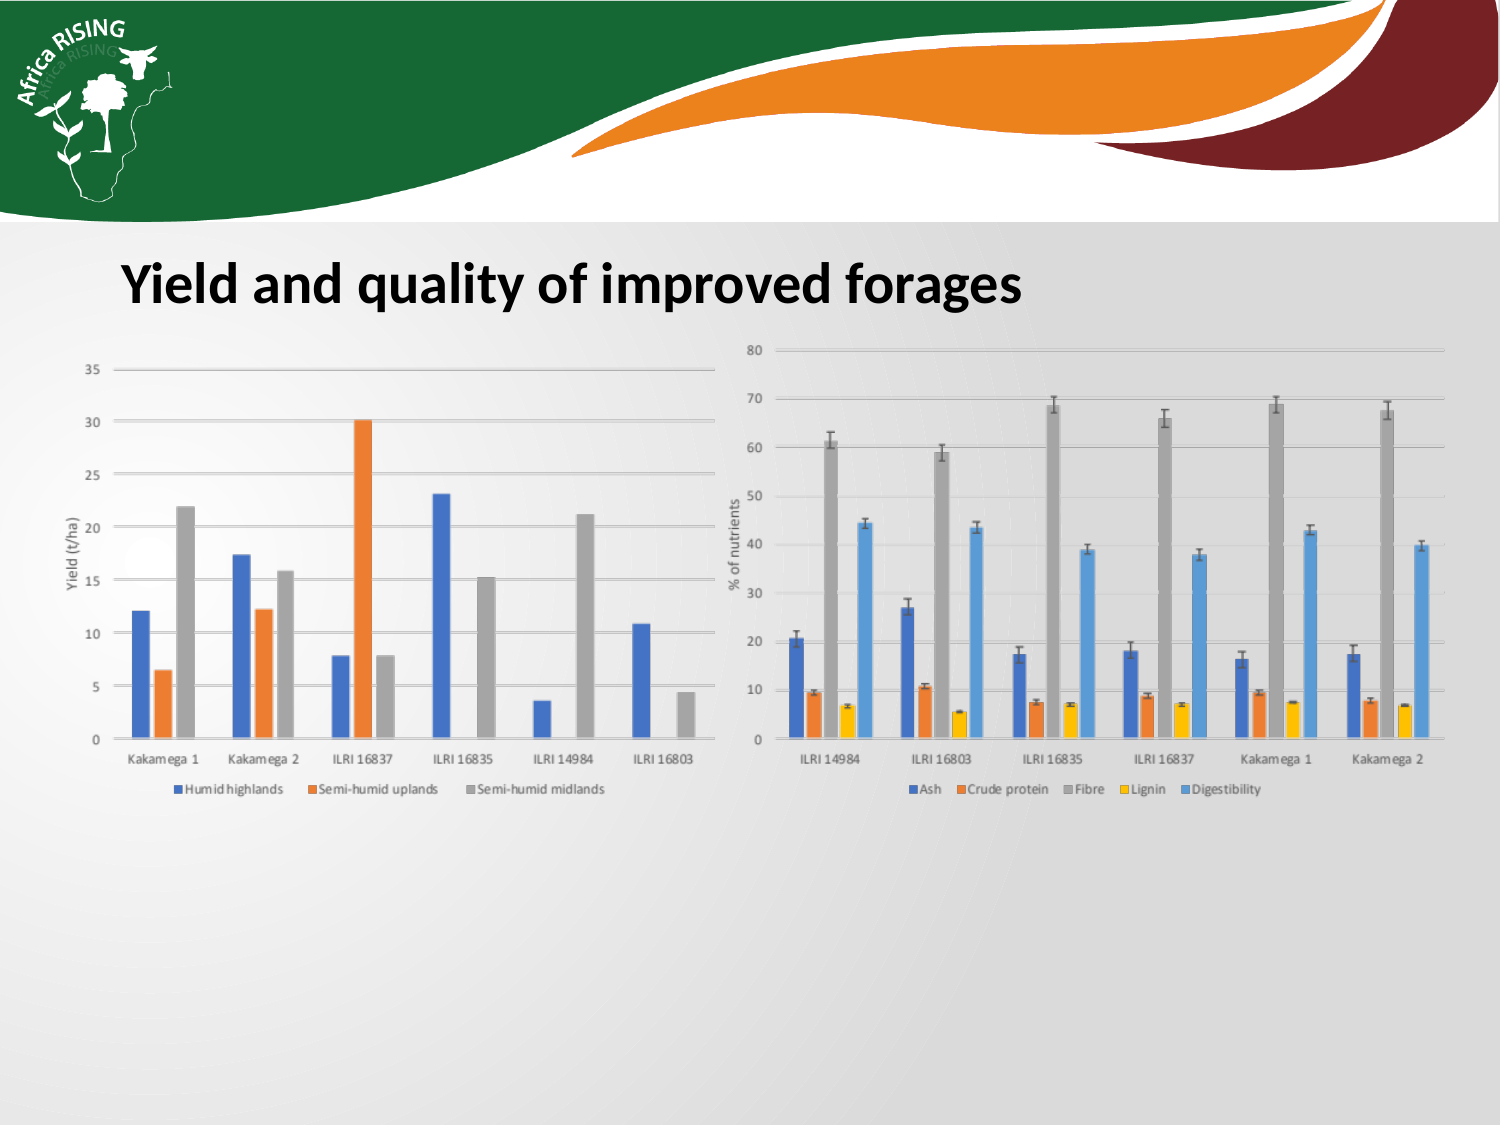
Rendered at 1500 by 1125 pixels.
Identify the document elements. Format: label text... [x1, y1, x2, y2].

picture [0, 0, 1499, 222]
list Yield and quality of improved forages [87, 237, 1363, 313]
picture [41, 331, 1459, 811]
